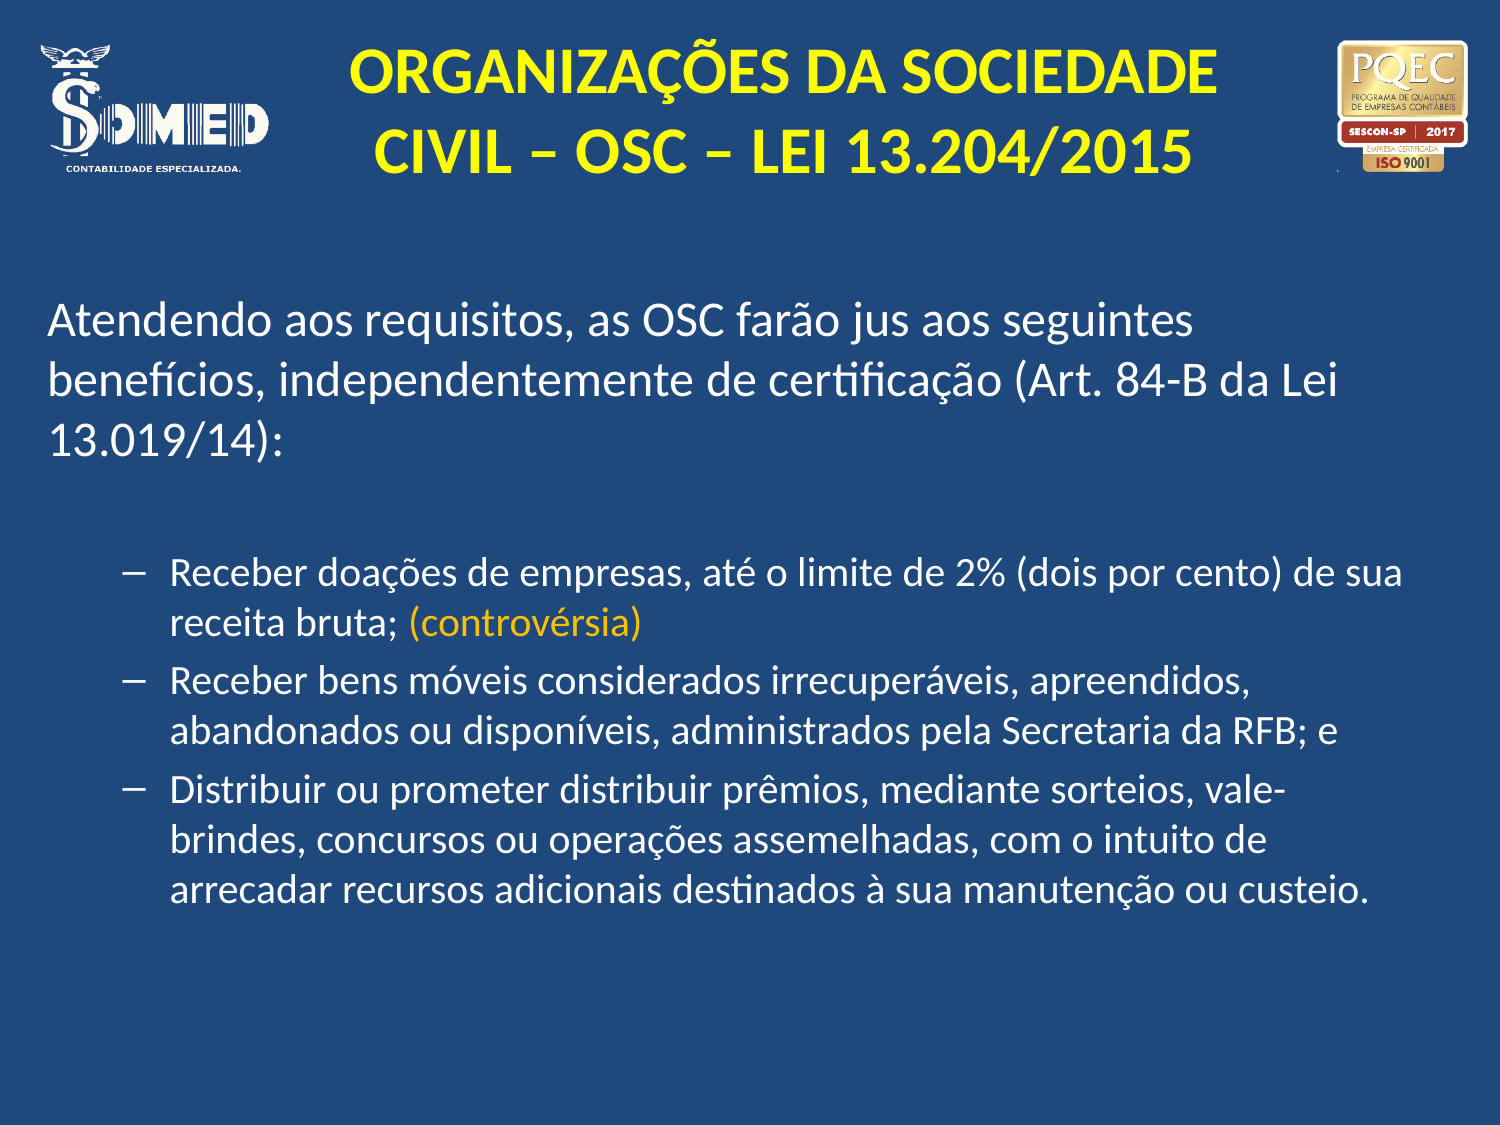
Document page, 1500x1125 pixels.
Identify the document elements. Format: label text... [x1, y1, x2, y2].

picture [1336, 40, 1468, 172]
picture [32, 39, 281, 196]
list Atendendo aos requisitos, as OSC farão jus aos seguintes benefícios, independentemente de certificação (Art. 84-B da Lei 13.019/14): Receber doações de empresas, até o limite de 2% (dois por cento) de sua receita bruta; (controvérsia) Receber bens móveis considerados irrecuperáveis, apreendidos, abandonados ou disponíveis, administrados pela Secretaria da RFB; e Distribuir ou prometer distribuir prêmios, mediante sorteios, vale-brindes, concursos ou operações assemelhadas, com o intuito de arrecadar recursos adicionais destinados à sua manutenção ou custeio. [32, 278, 1430, 1125]
title ORGANIZAÇÕES DA SOCIEDADE CIVIL – OSC – LEI 13.204/2015 [117, 53, 1468, 241]
